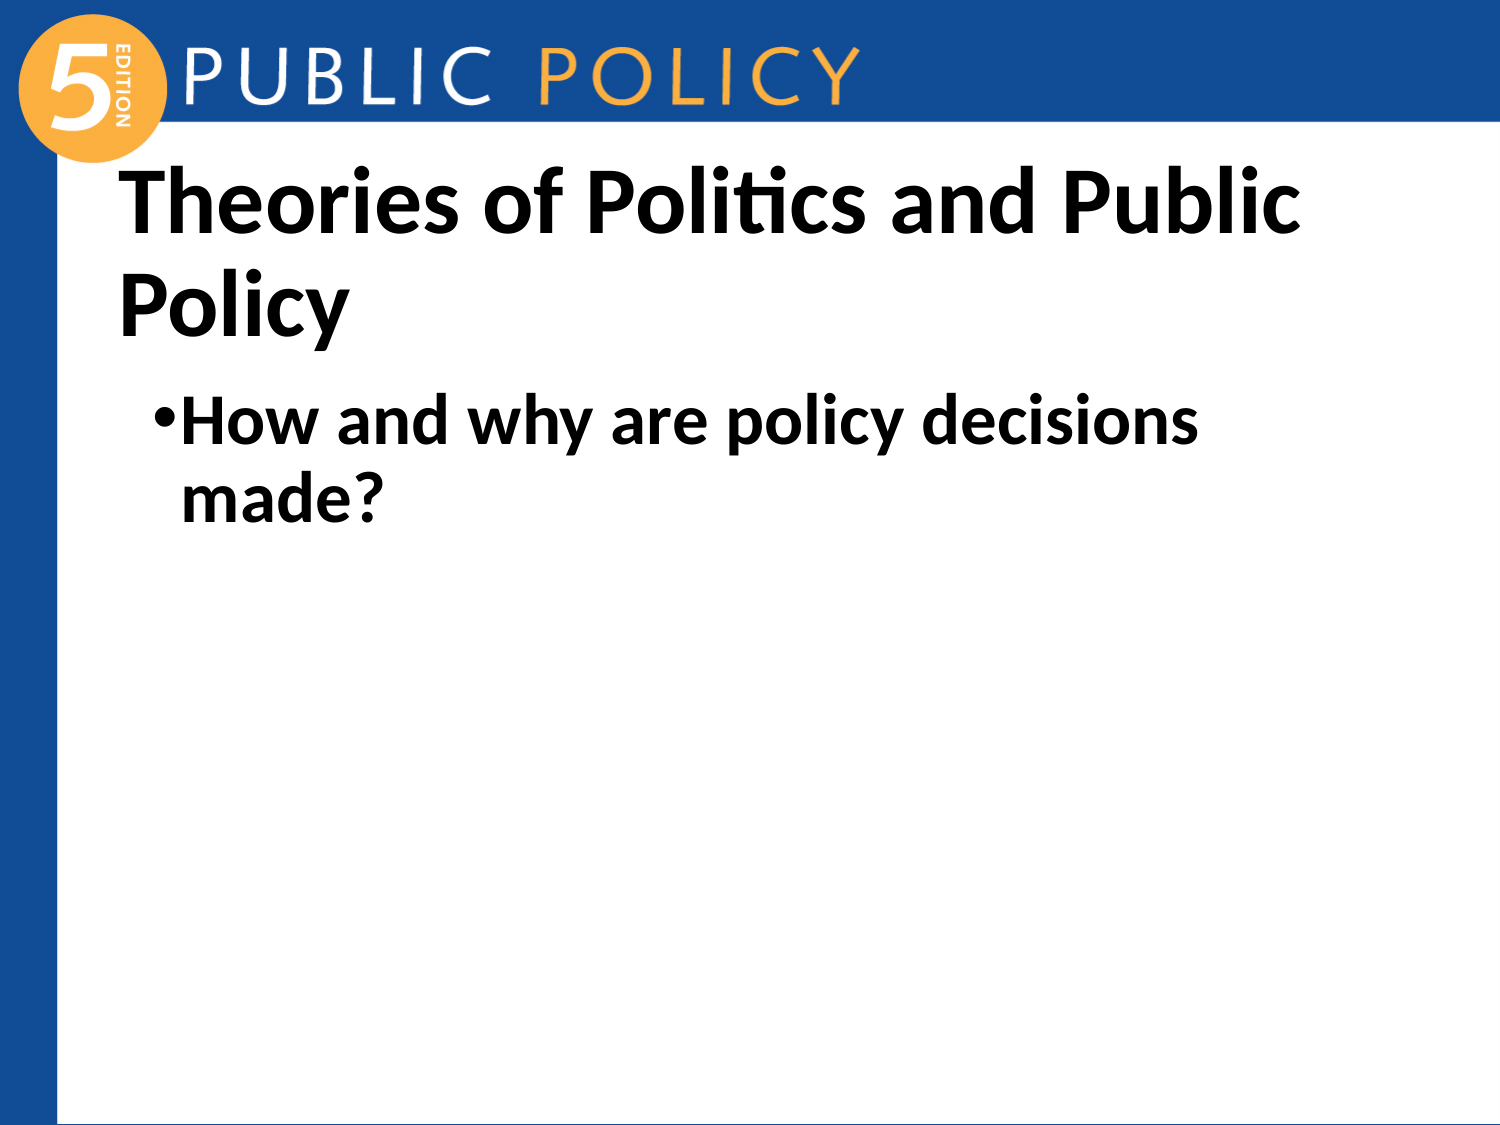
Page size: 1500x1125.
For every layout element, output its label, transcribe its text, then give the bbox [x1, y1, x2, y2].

picture [0, 0, 1500, 1125]
list How and why are policy decisions made? [137, 373, 1397, 613]
title Theories of Politics and Public Policy [103, 145, 1397, 363]
